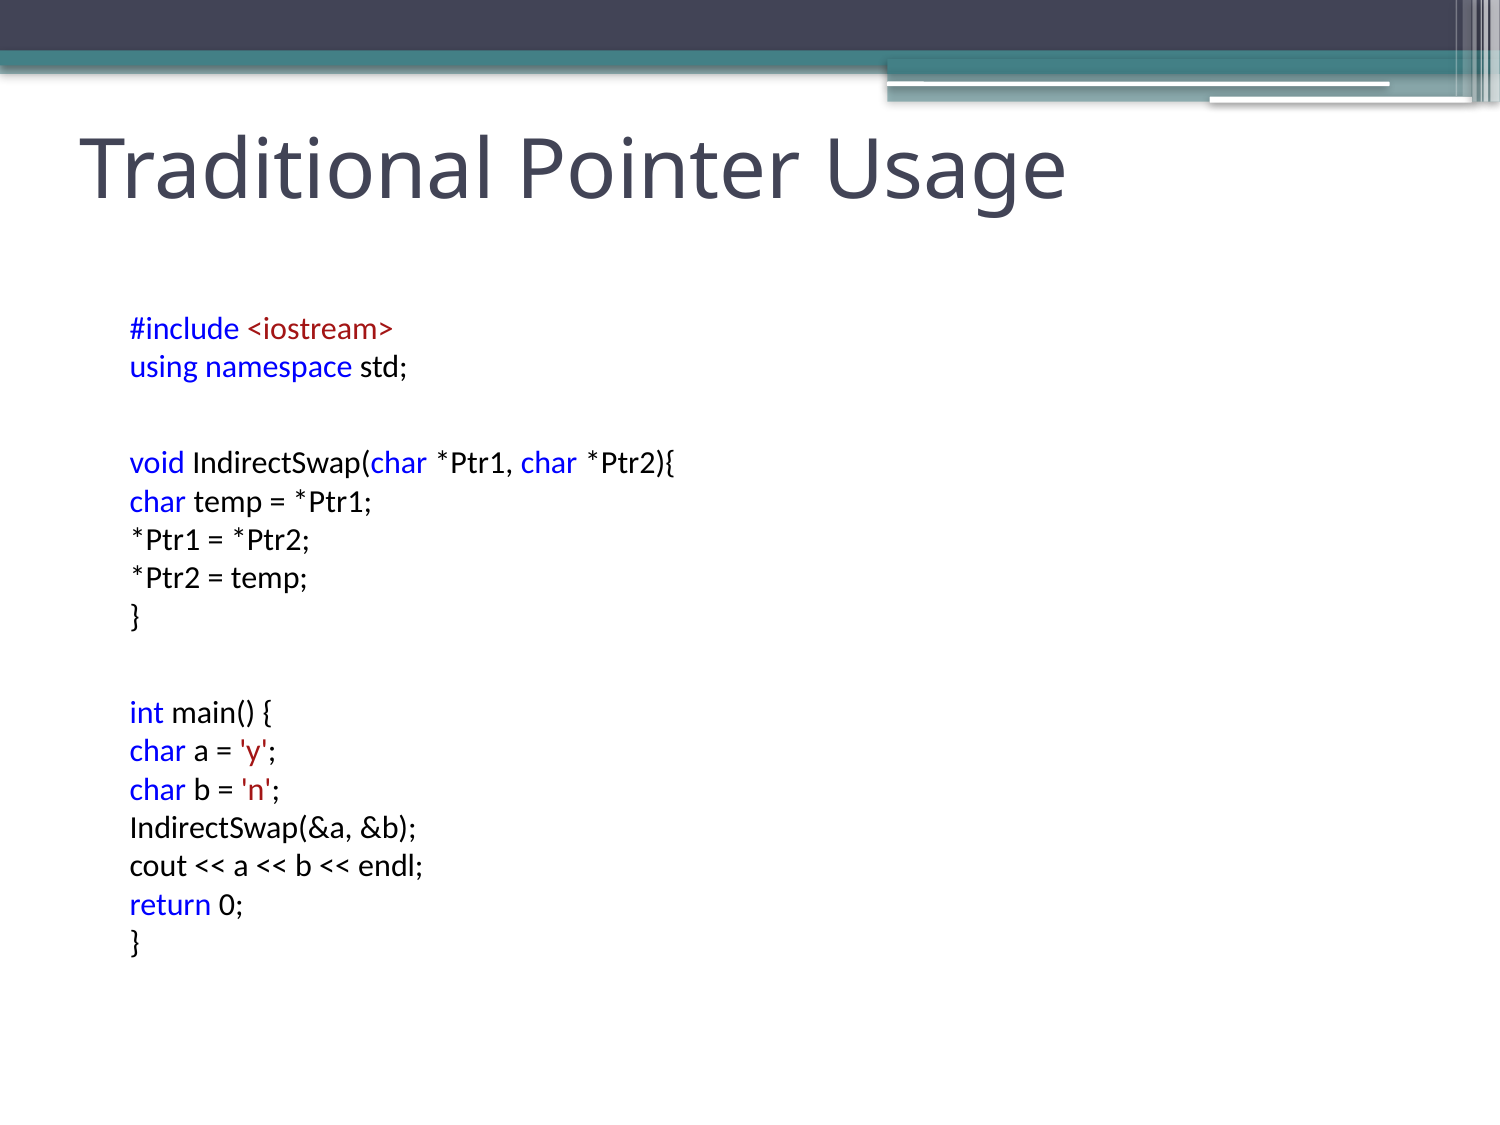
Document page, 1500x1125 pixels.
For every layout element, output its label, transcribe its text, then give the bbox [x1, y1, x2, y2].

list #include <iostream> using namespace std; void IndirectSwap(char *Ptr1, char *Ptr2){ char temp = *Ptr1; *Ptr1 = *Ptr2; *Ptr2 = temp; } int main() { char a = 'y'; char b = 'n'; IndirectSwap(&a, &b); cout << a << b << endl; return 0; } [99, 299, 1463, 975]
title Traditional Pointer Usage [64, 78, 1415, 254]
